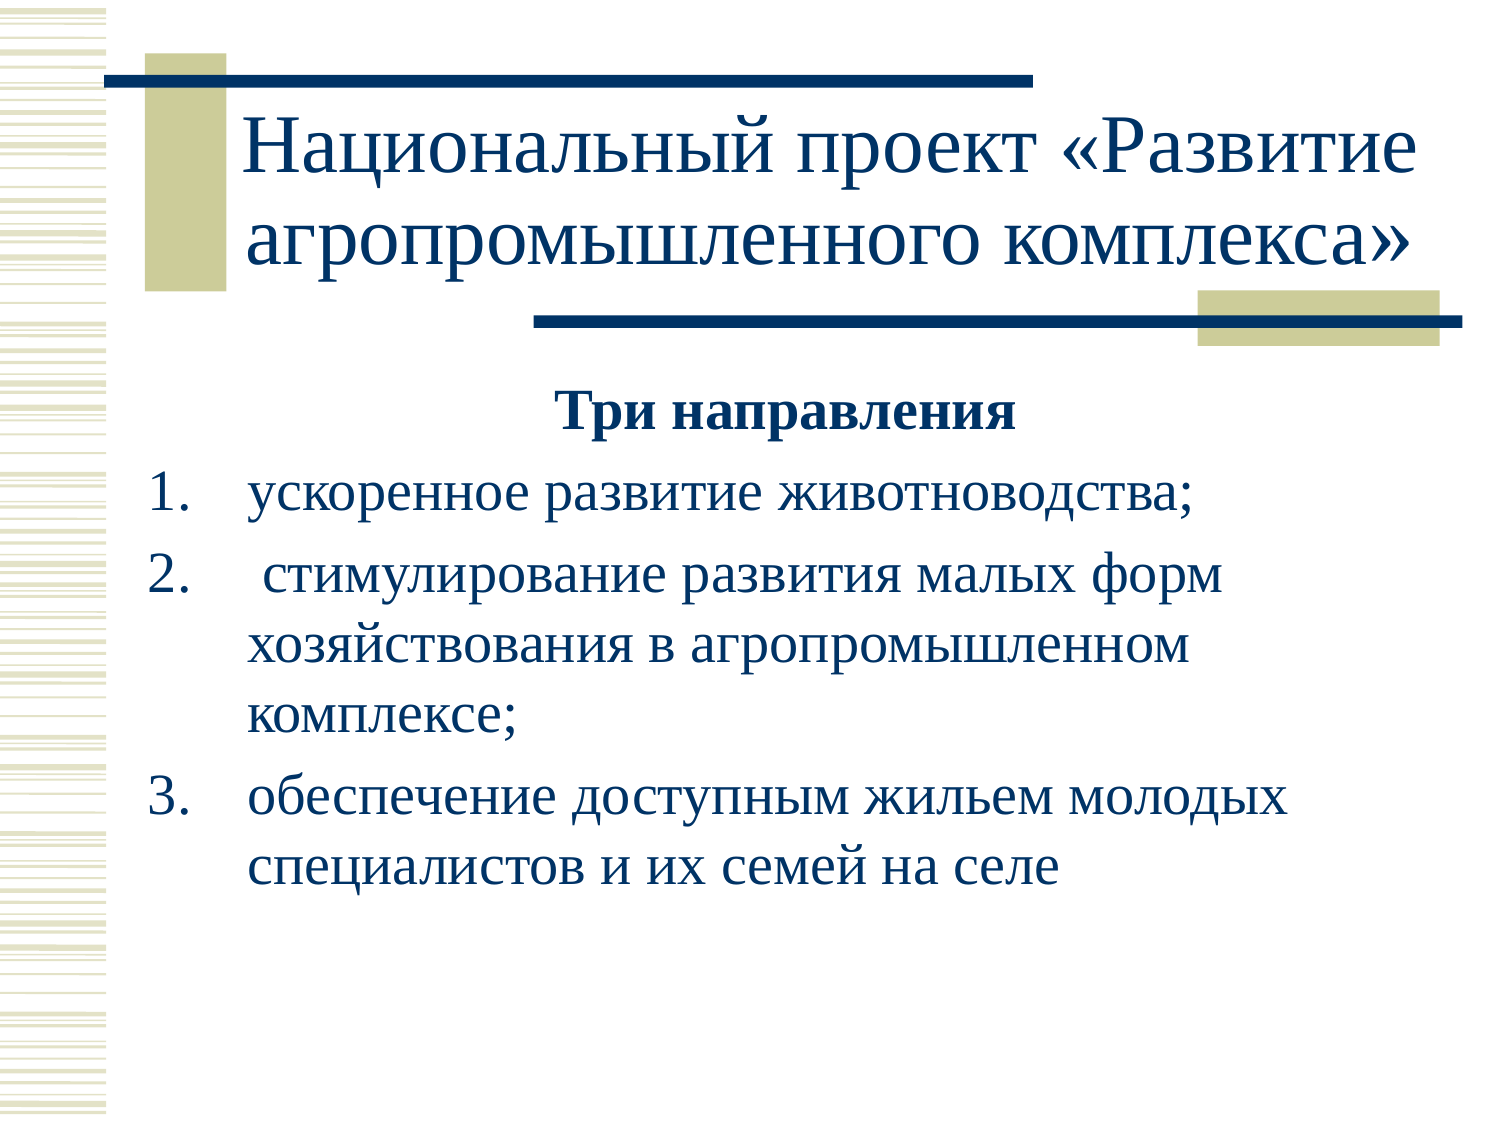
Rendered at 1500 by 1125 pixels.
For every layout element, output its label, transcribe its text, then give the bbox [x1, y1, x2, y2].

title Национальный проект «Развитие агропромышленного комплекса» [225, 99, 1436, 288]
list Три направления ускоренное развитие животноводства; стимулирование развития малых форм хозяйствования в агропромышленном комплексе; обеспечение доступным жильем молодых специалистов и их семей на селе [132, 363, 1439, 1000]
